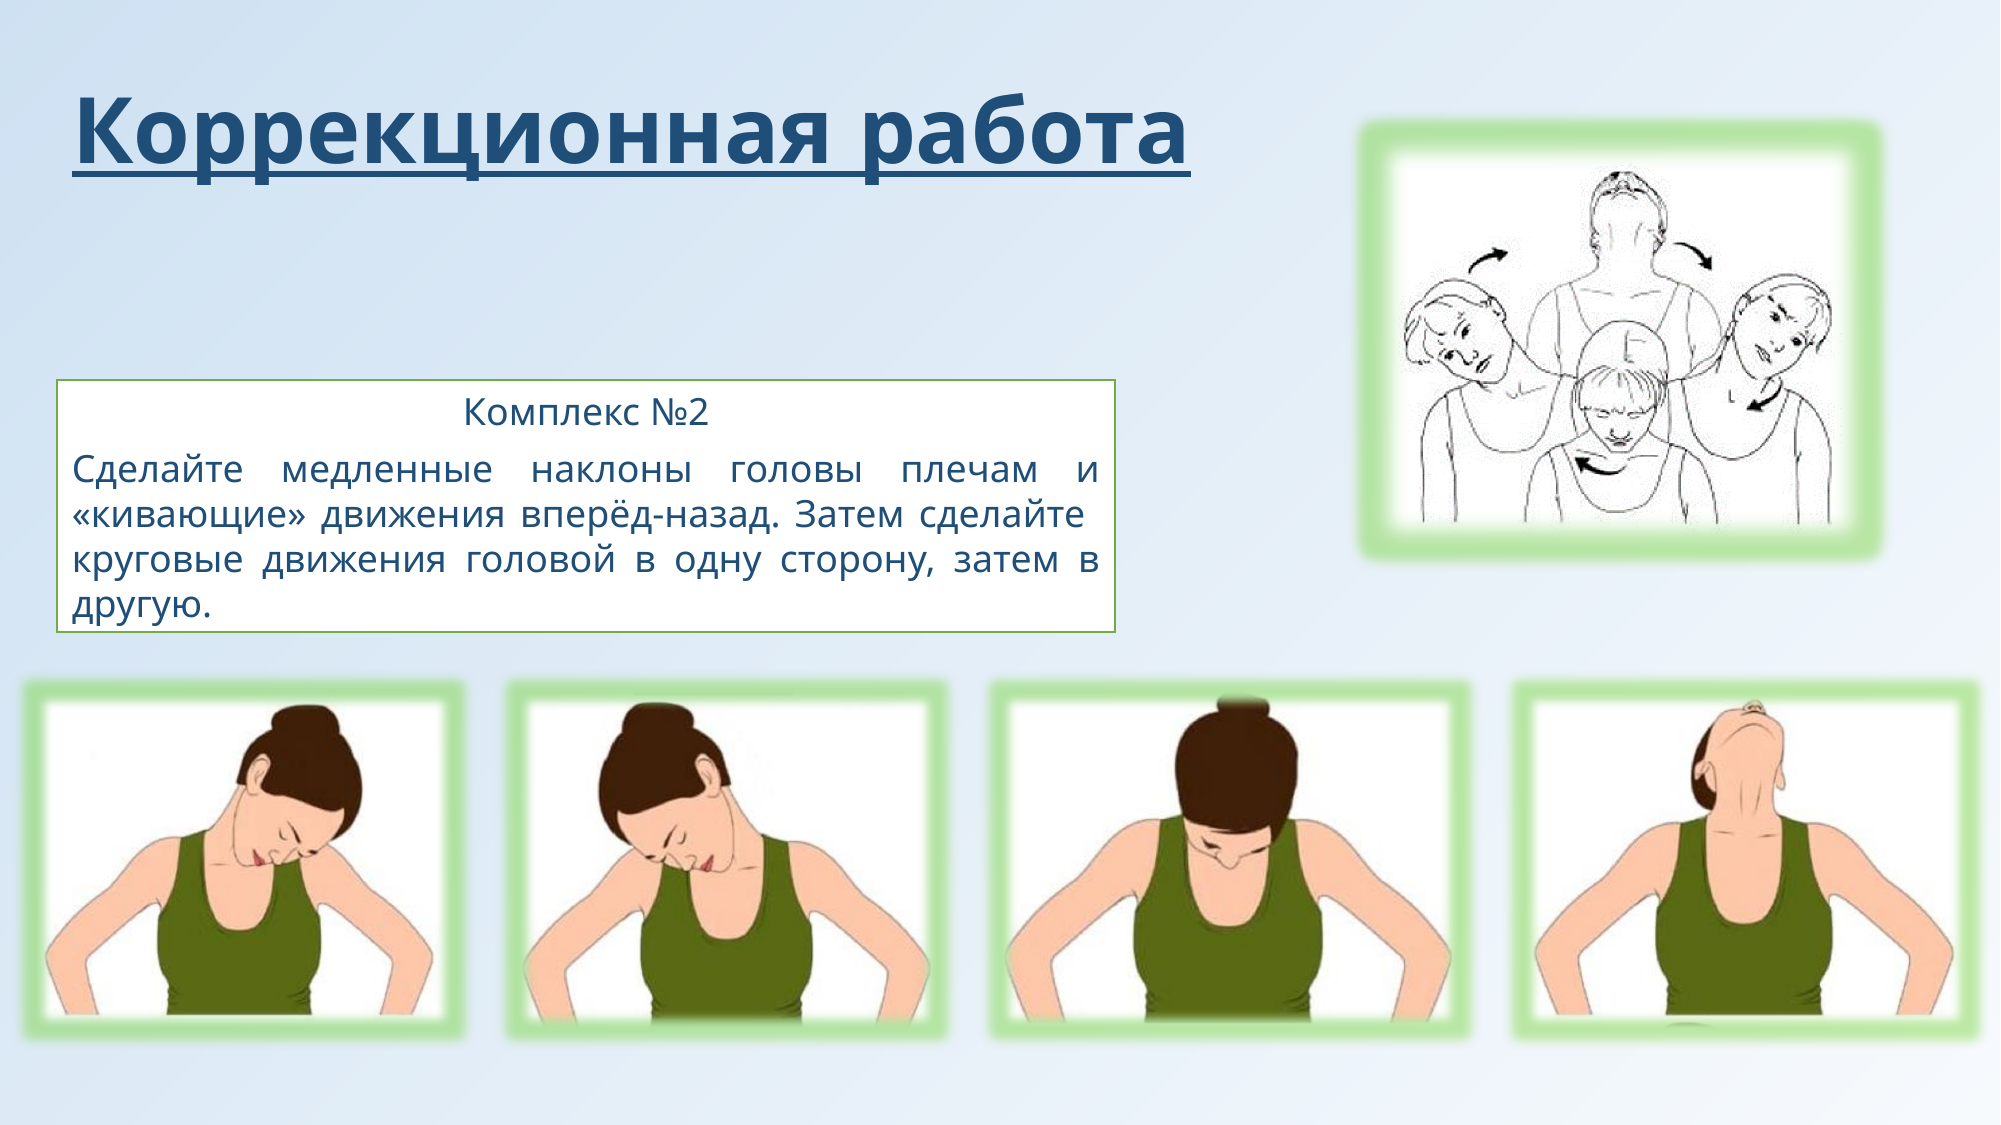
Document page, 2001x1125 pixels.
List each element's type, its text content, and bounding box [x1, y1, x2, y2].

title Коррекционная работа [57, 0, 1783, 279]
picture [1368, 130, 1872, 551]
picture [34, 691, 454, 1029]
text_box Комплекс №2 Сделайте медленные наклоны головы плечам и «кивающие» движения вперёд-назад. Затем сделайте круговые движения головой в одну сторону, затем в другую. [56, 379, 1116, 633]
picture [1523, 691, 1969, 1029]
picture [999, 691, 1460, 1029]
picture [517, 691, 937, 1029]
